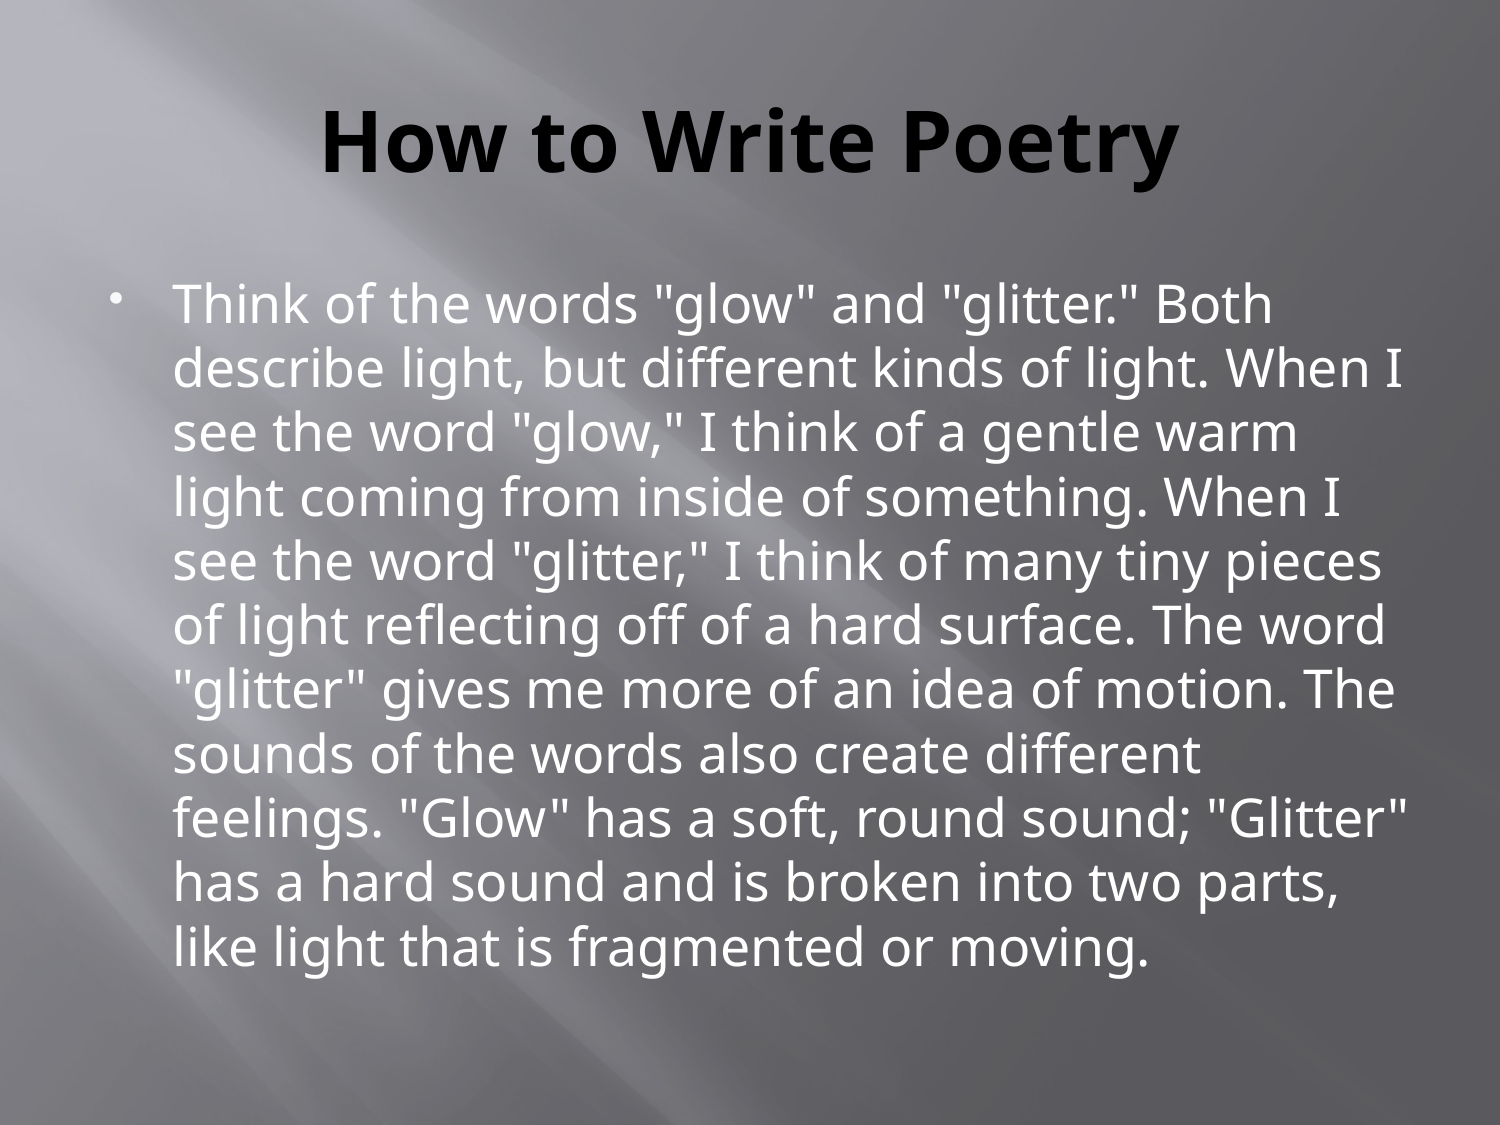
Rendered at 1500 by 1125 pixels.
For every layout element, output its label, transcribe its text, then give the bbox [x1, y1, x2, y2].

list Think of the words "glow" and "glitter." Both describe light, but different kinds of light. When I see the word "glow," I think of a gentle warm light coming from inside of something. When I see the word "glitter," I think of many tiny pieces of light reflecting off of a hard surface. The word "glitter" gives me more of an idea of motion. The sounds of the words also create different feelings. "Glow" has a soft, round sound; "Glitter" has a hard sound and is broken into two parts, like light that is fragmented or moving. [75, 262, 1425, 1035]
title How to Write Poetry [75, 45, 1425, 233]
